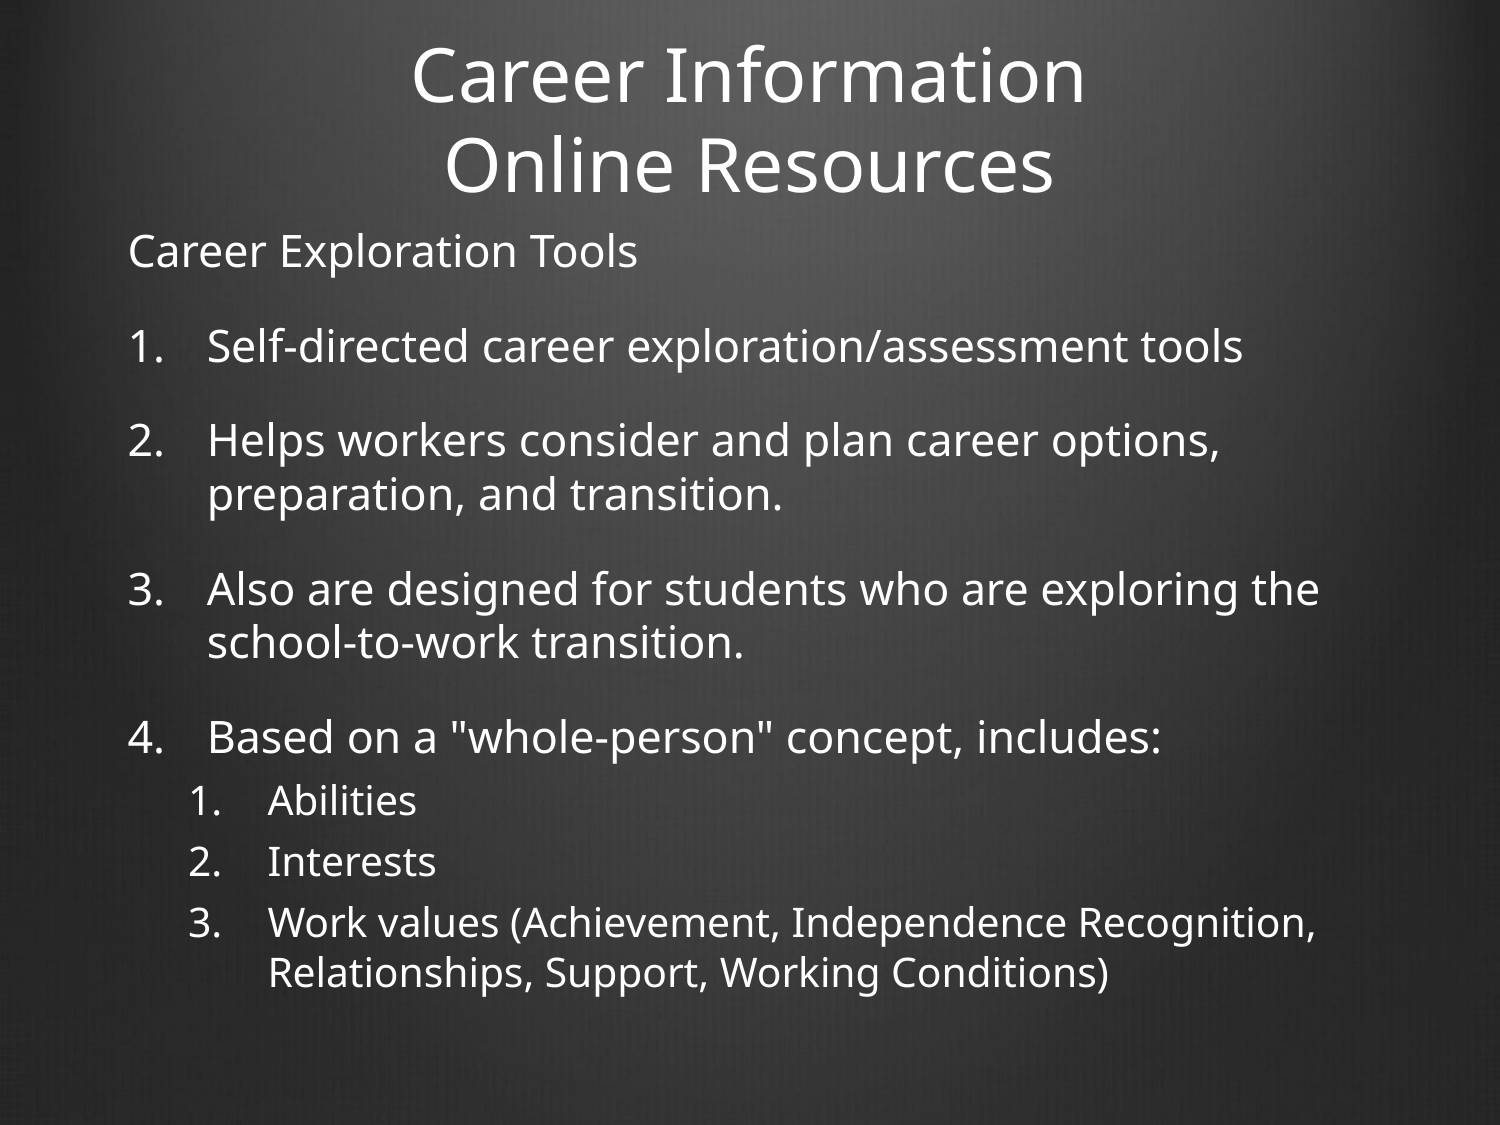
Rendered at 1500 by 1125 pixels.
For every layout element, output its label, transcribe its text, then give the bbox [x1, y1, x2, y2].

list Career Exploration Tools Self-directed career exploration/assessment tools Helps workers consider and plan career options, preparation, and transition. Also are designed for students who are exploring the school-to-work transition. Based on a "whole-person" concept, includes: Abilities Interests Work values (Achievement, Independence Recognition, Relationships, Support, Working Conditions) [112, 215, 1388, 1005]
title Career Information Online Resources [112, 19, 1388, 215]
